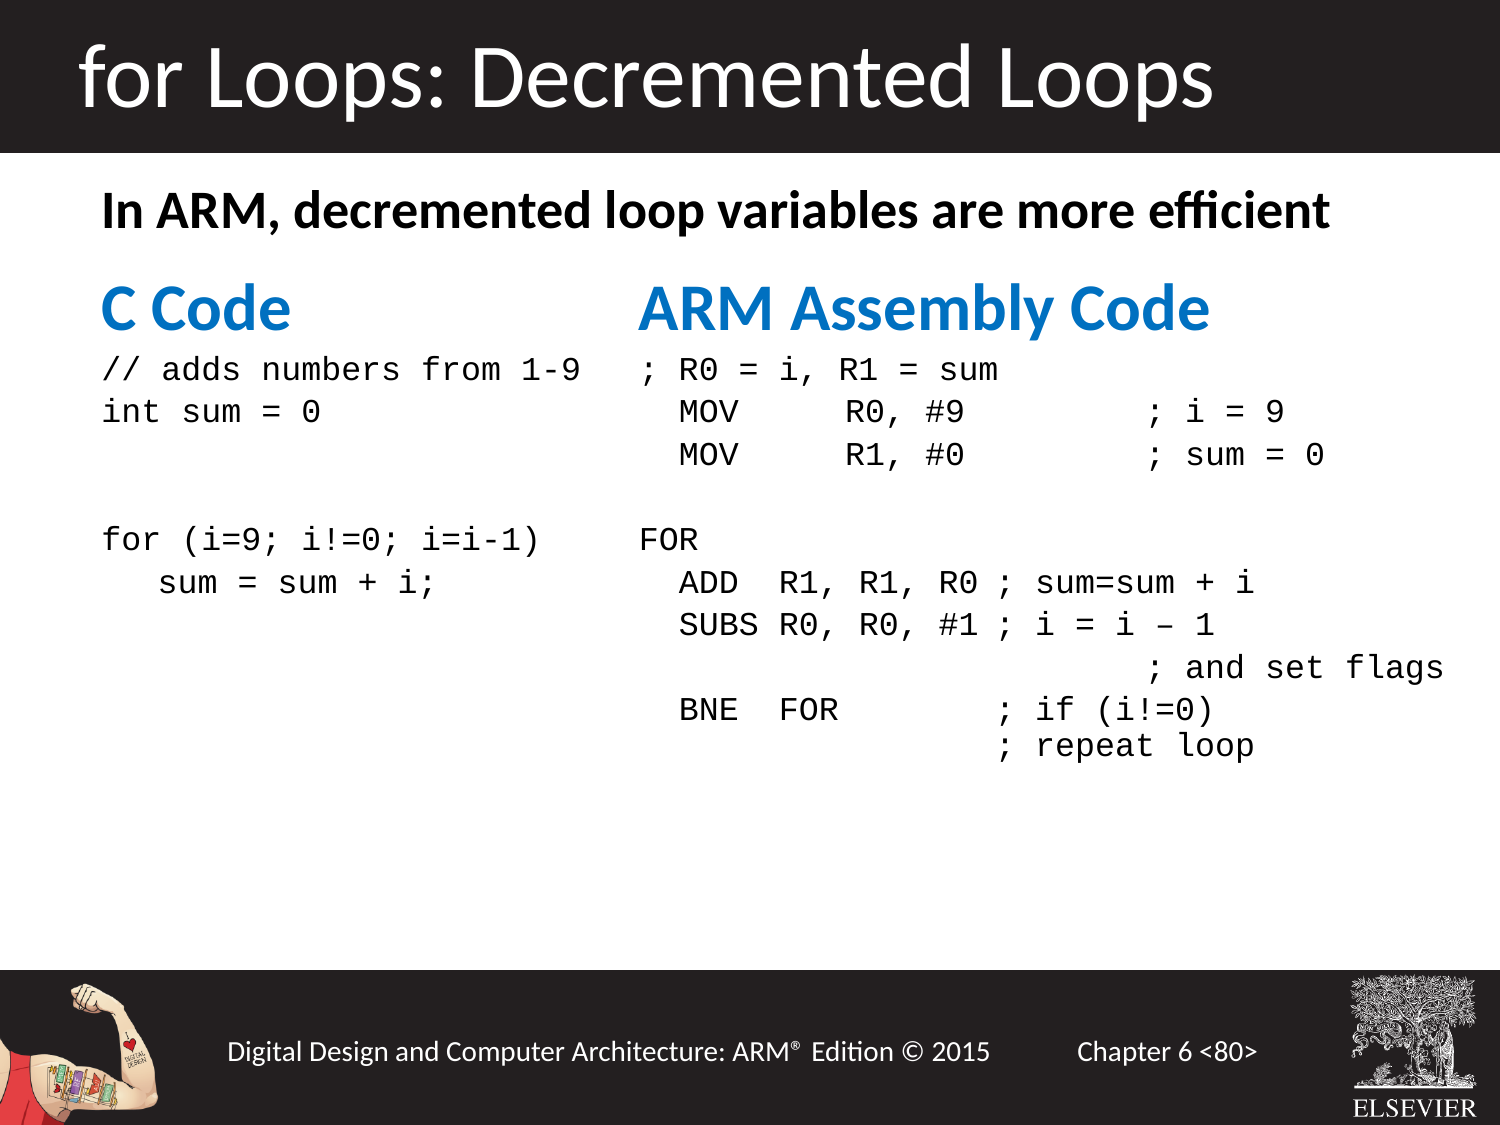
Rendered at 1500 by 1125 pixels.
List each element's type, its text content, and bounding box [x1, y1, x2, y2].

picture [1350, 974, 1477, 1117]
text_box In ARM, decremented loop variables are more efficient [86, 166, 1374, 267]
text_box for Loops: Decremented Loops [63, 8, 1488, 133]
picture [0, 979, 163, 1125]
text_box C Code // adds numbers from 1-9 int sum = 0 for (i=9; i!=0; i=i-1) sum = sum + i; [86, 267, 737, 954]
text_box ARM Assembly Code ; R0 = i, R1 = sum MOV R0, #9 ; i = 9 MOV R1, #0 ; sum = 0 FOR ADD R1, R1, R0 ; sum=sum + i SUBS R0, R0, #1 ; i = i – 1 ; and set flags BNE FOR ; if (i!=0) ; repeat loop [624, 265, 1500, 941]
